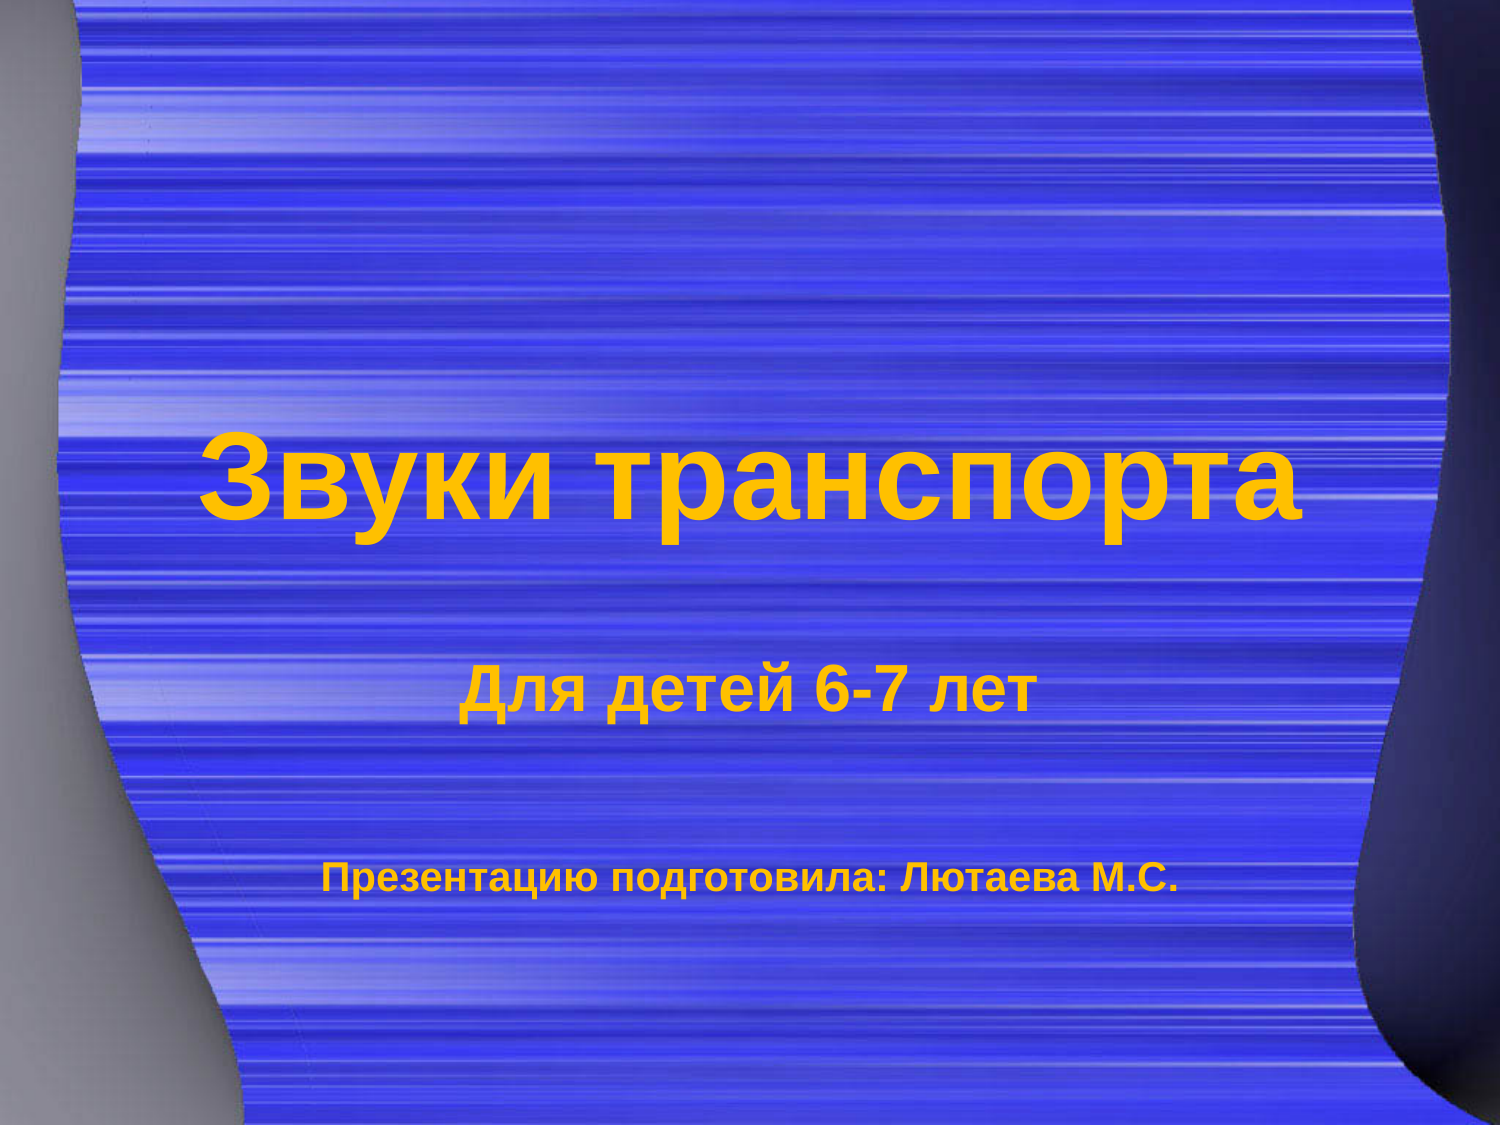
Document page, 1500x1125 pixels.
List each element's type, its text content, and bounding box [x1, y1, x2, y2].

title Звуки транспорта [112, 349, 1388, 591]
picture [0, 0, 1500, 1125]
subtitle Для детей 6-7 лет Презентацию подготовила: Лютаева М.С. [224, 637, 1276, 926]
